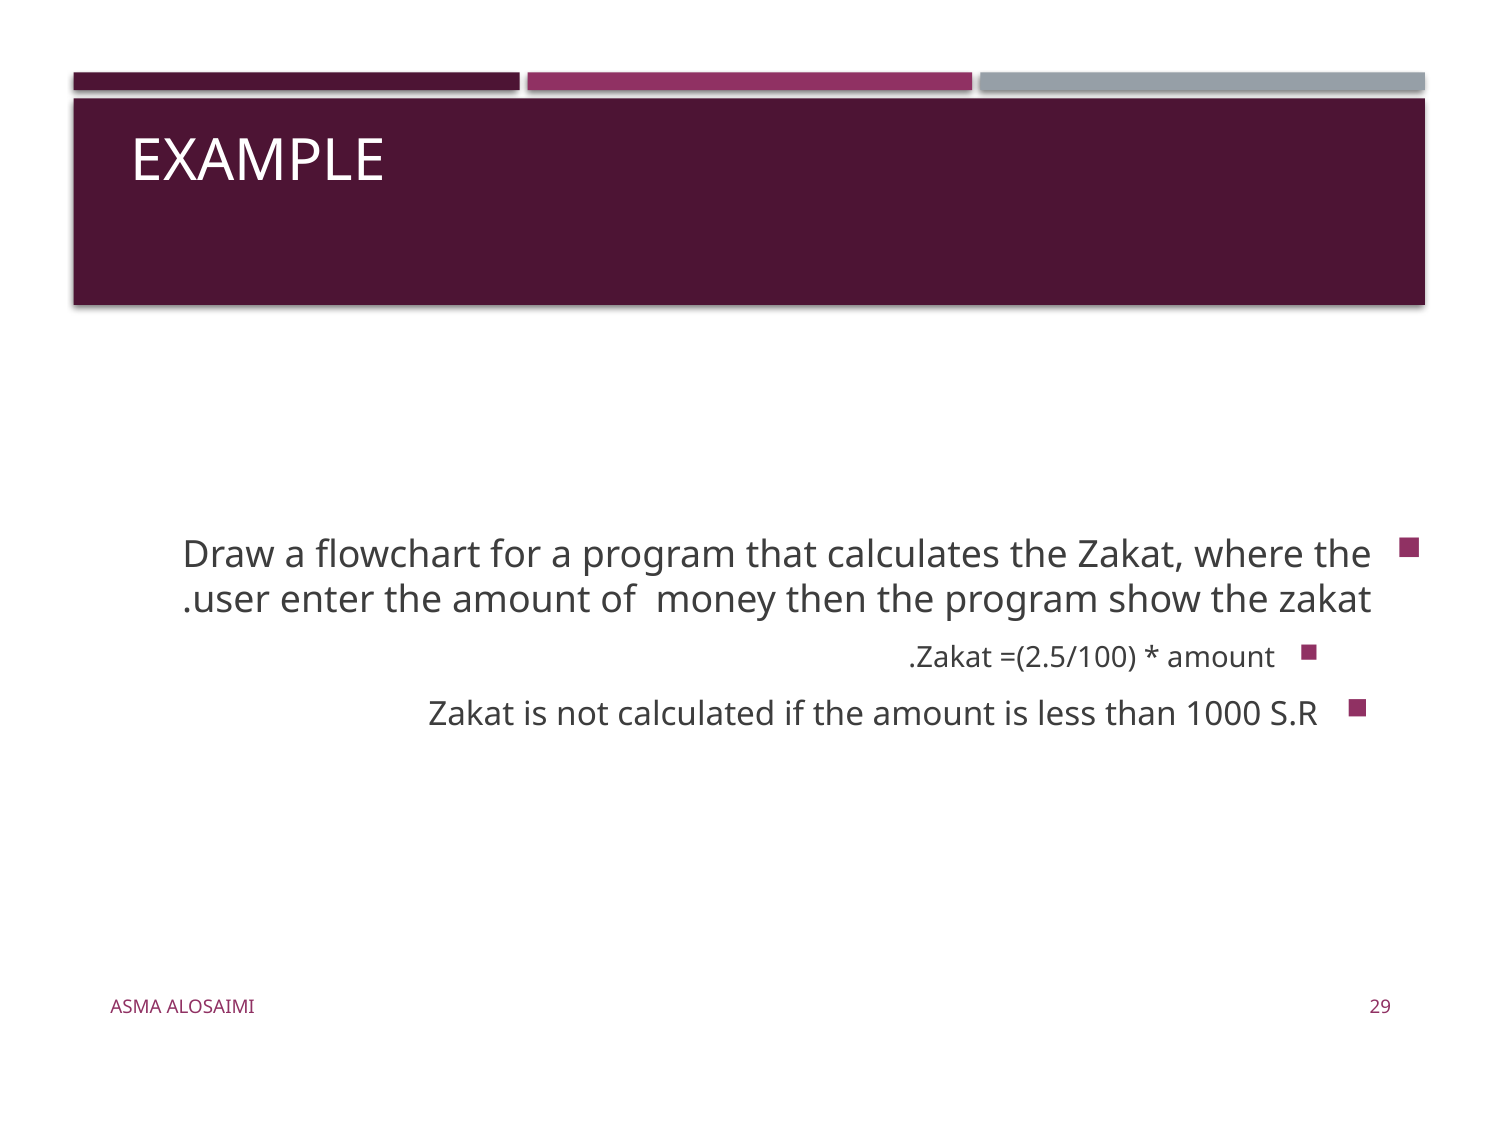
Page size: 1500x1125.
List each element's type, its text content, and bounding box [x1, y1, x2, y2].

footer Asma Alosaimi [95, 976, 895, 1037]
list Draw a flowchart for a program that calculates the Zakat, where the user enter the amount of money then the program show the zakat. Zakat =(2.5/100) * amount. Zakat is not calculated if the amount is less than 1000 S.R [100, 262, 1438, 1000]
slide_number 29 [1279, 1000, 1406, 1037]
title Example [100, 37, 1438, 200]
